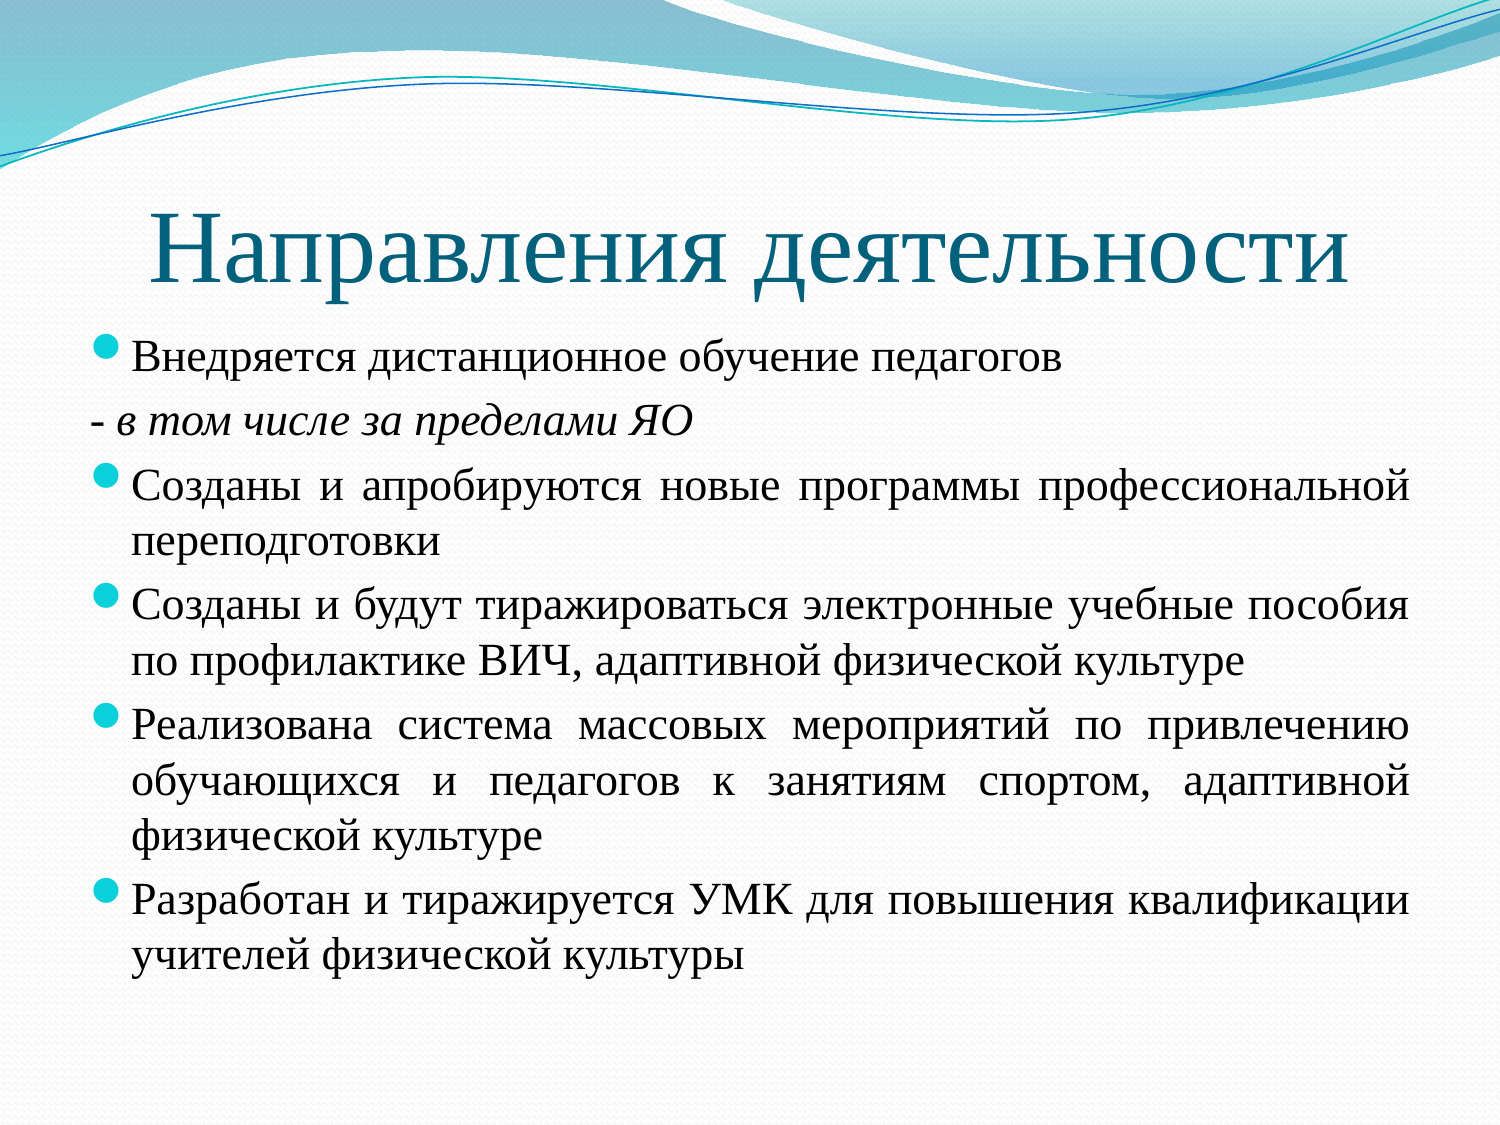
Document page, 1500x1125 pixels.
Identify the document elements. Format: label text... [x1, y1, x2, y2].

list Внедряется дистанционное обучение педагогов - в том числе за пределами ЯО Созданы и апробируются новые программы профессиональной переподготовки Созданы и будут тиражироваться электронные учебные пособия по профилактике ВИЧ, адаптивной физической культуре Реализована система массовых мероприятий по привлечению обучающихся и педагогов к занятиям спортом, адаптивной физической культуре Разработан и тиражируется УМК для повышения квалификации учителей физической культуры [75, 317, 1425, 1038]
title Направления деятельности [75, 115, 1425, 303]
